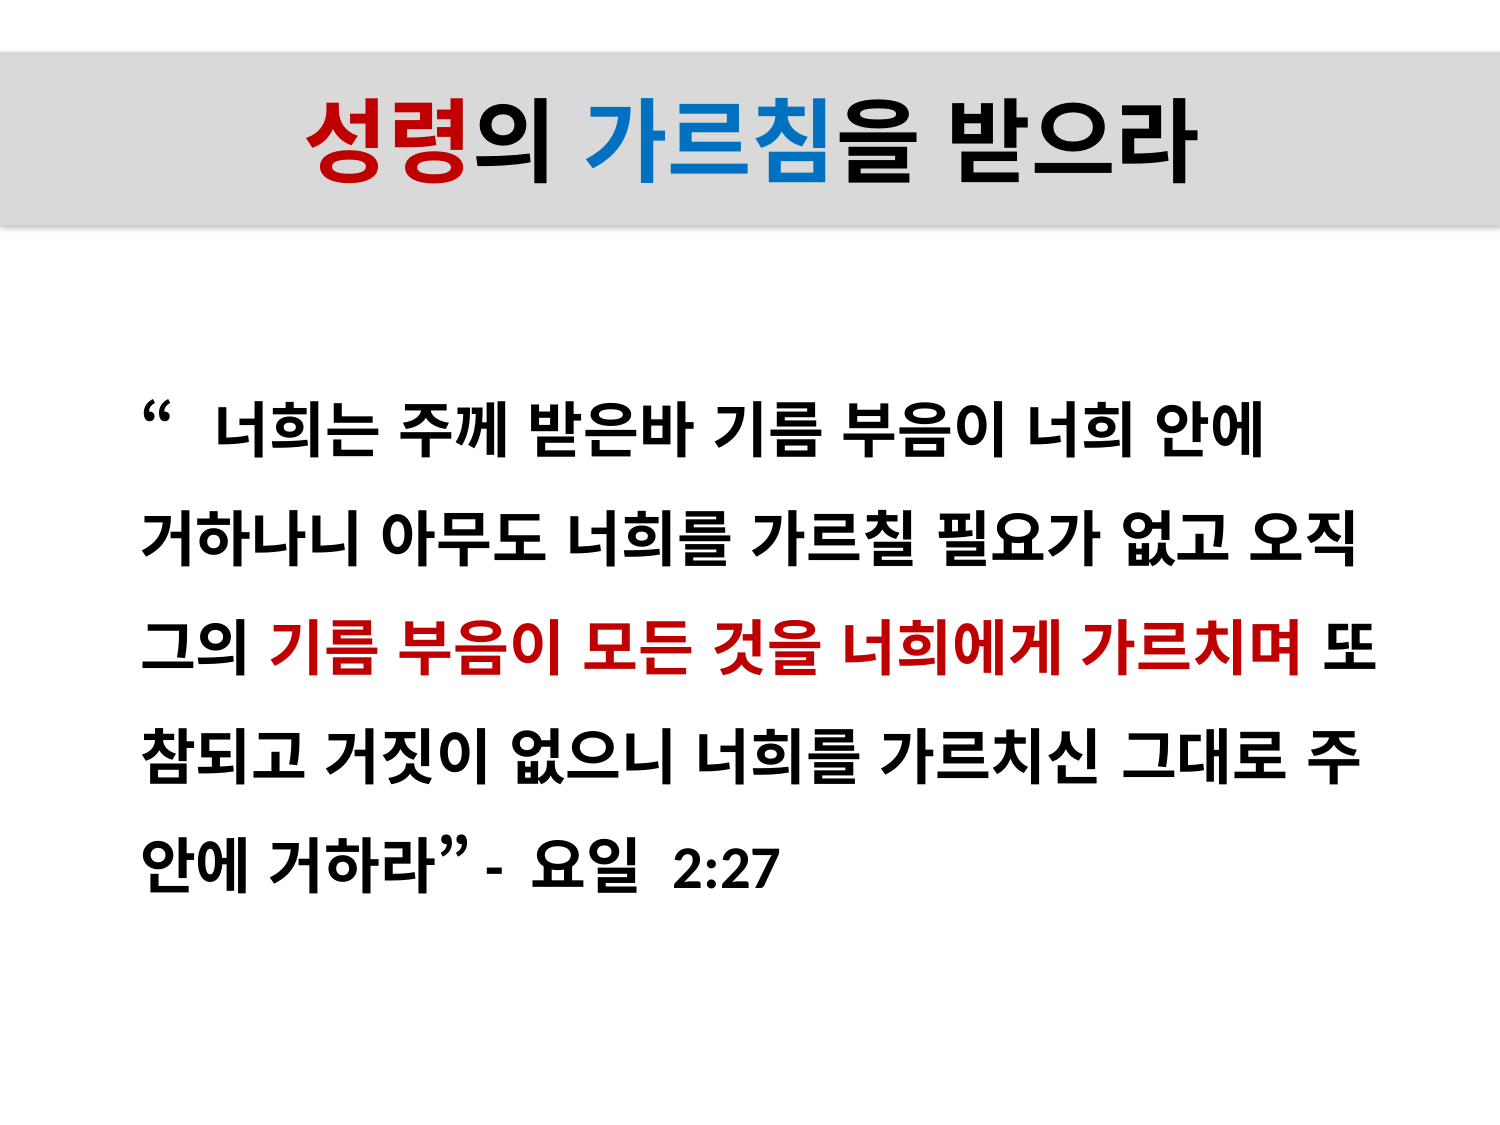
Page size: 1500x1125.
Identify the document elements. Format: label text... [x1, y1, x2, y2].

text_box 성령의 가르침을 받으라 [0, 51, 1500, 226]
list “너희는 주께 받은바 기름 부음이 너희 안에 거하나니 아무도 너희를 가르칠 필요가 없고 오직 그의 기름 부음이 모든 것을 너희에게 가르치며 또 참되고 거짓이 없으니 너희를 가르치신 그대로 주 안에 거하라”- 요일 2:27 [125, 262, 1475, 913]
title 성령의 가르침을 받으려면 [75, 45, 1425, 50]
